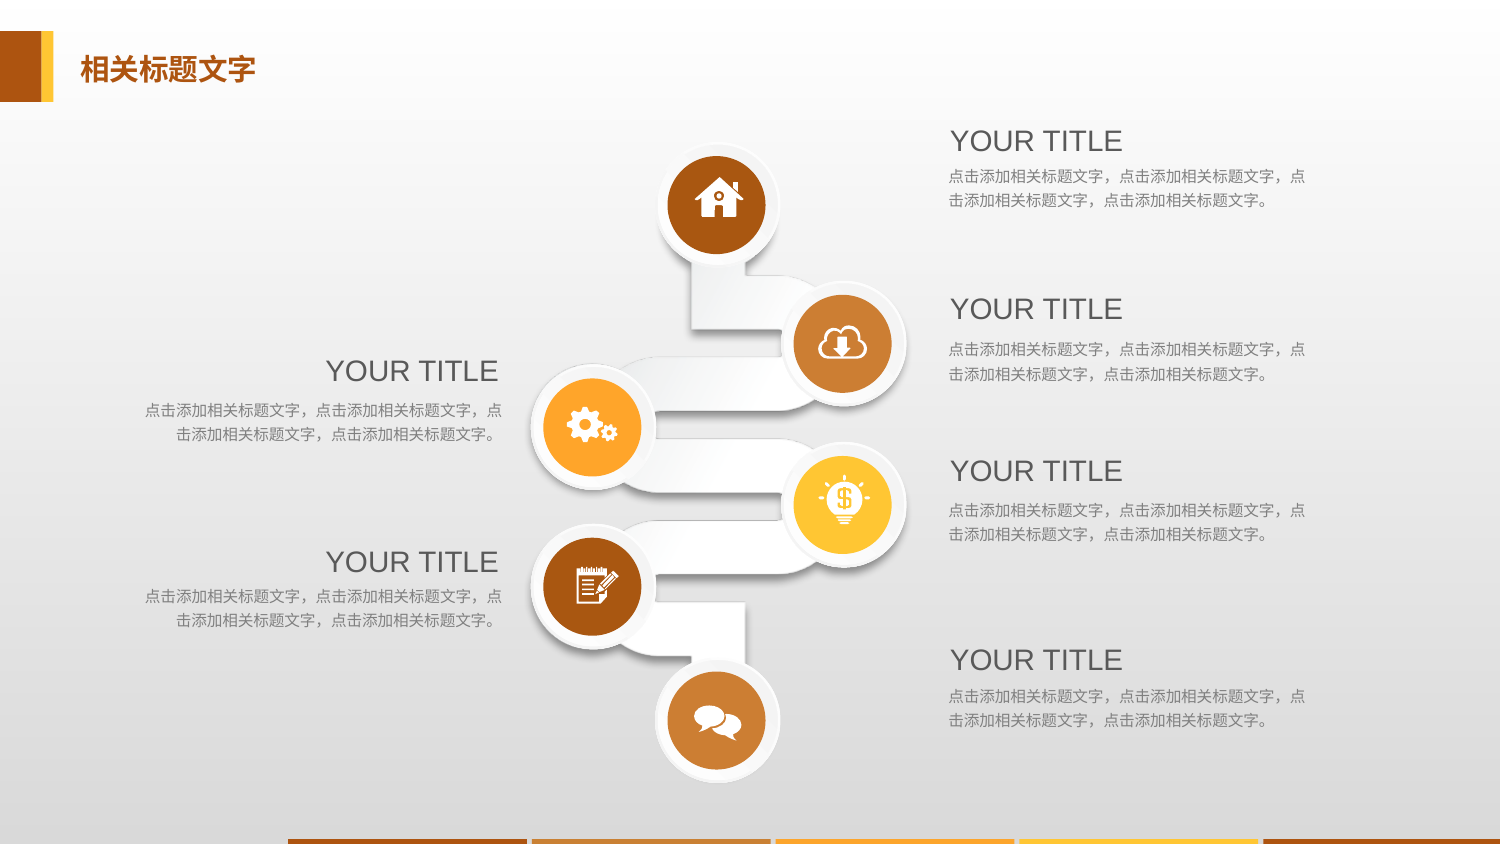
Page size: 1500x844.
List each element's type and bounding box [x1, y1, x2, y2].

text_box [0, 30, 1500, 844]
